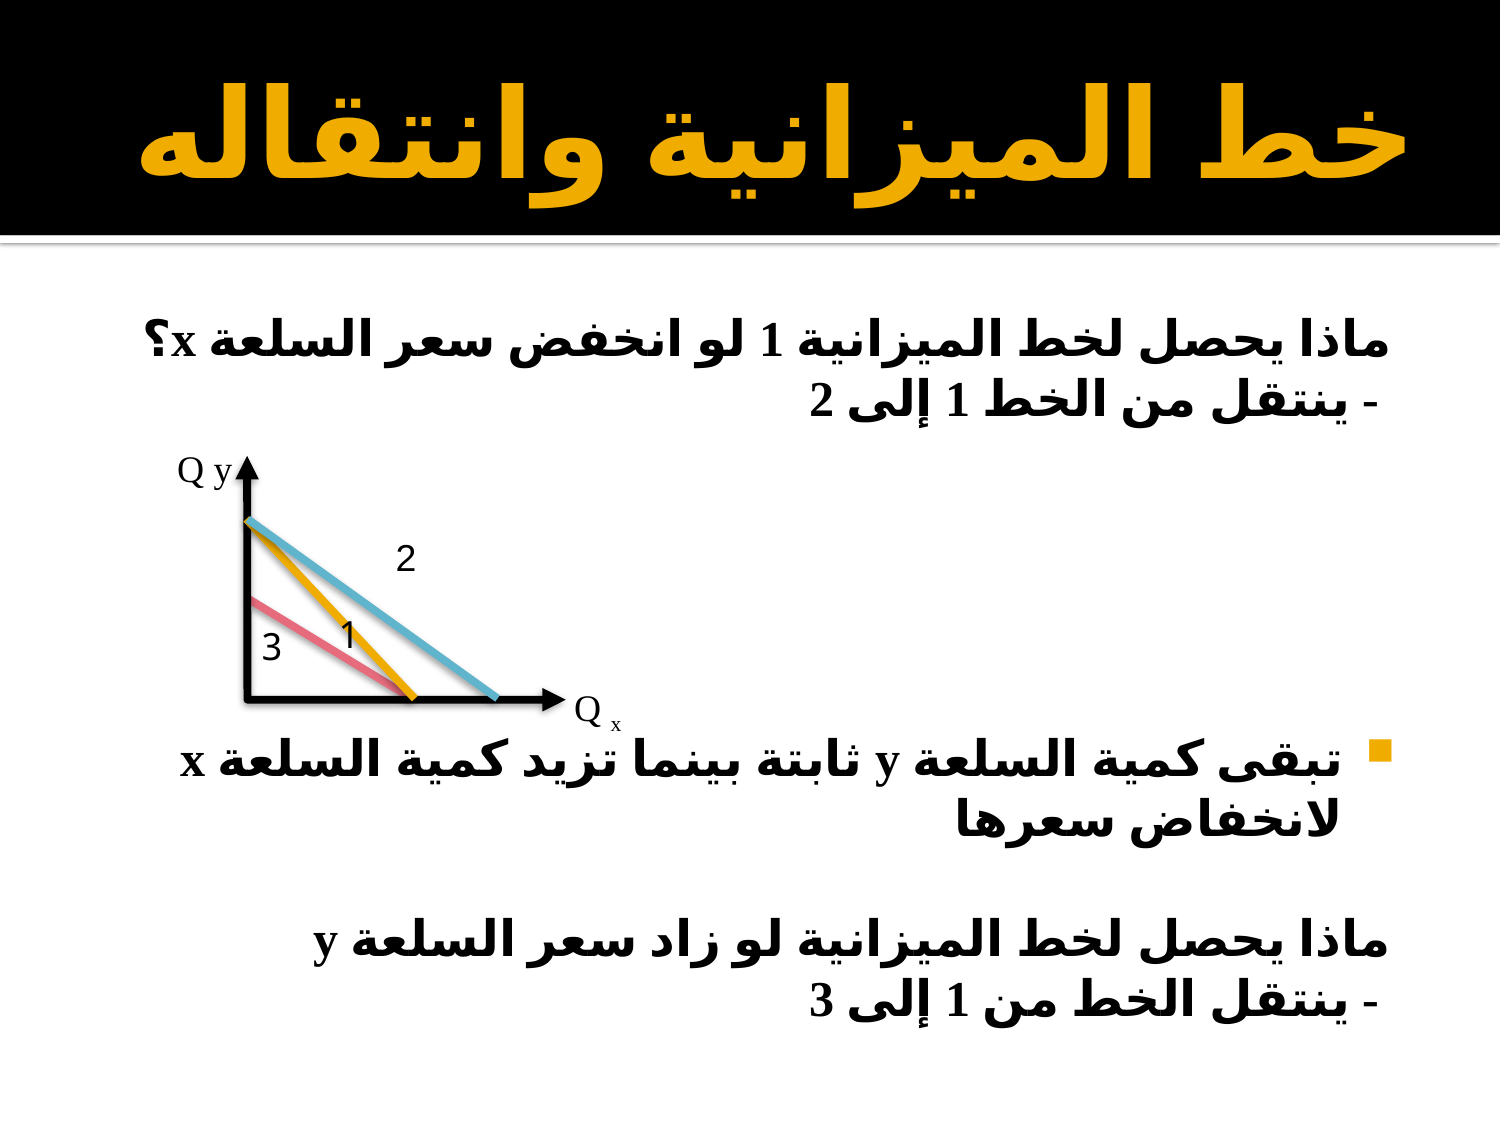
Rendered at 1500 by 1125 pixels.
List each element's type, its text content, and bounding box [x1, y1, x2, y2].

list ماذا يحصل لخط الميزانية 1 لو انخفض سعر السلعة x؟ - ينتقل من الخط 1 إلى 2 تبقى كمية السلعة y ثابتة بينما تزيد كمية السلعة x لانخفاض سعرها ماذا يحصل لخط الميزانية لو زاد سعر السلعة y - ينتقل الخط من 1 إلى 3 [75, 291, 1425, 1050]
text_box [153, 437, 637, 734]
title خط الميزانية وانتقاله [75, 25, 1425, 231]
